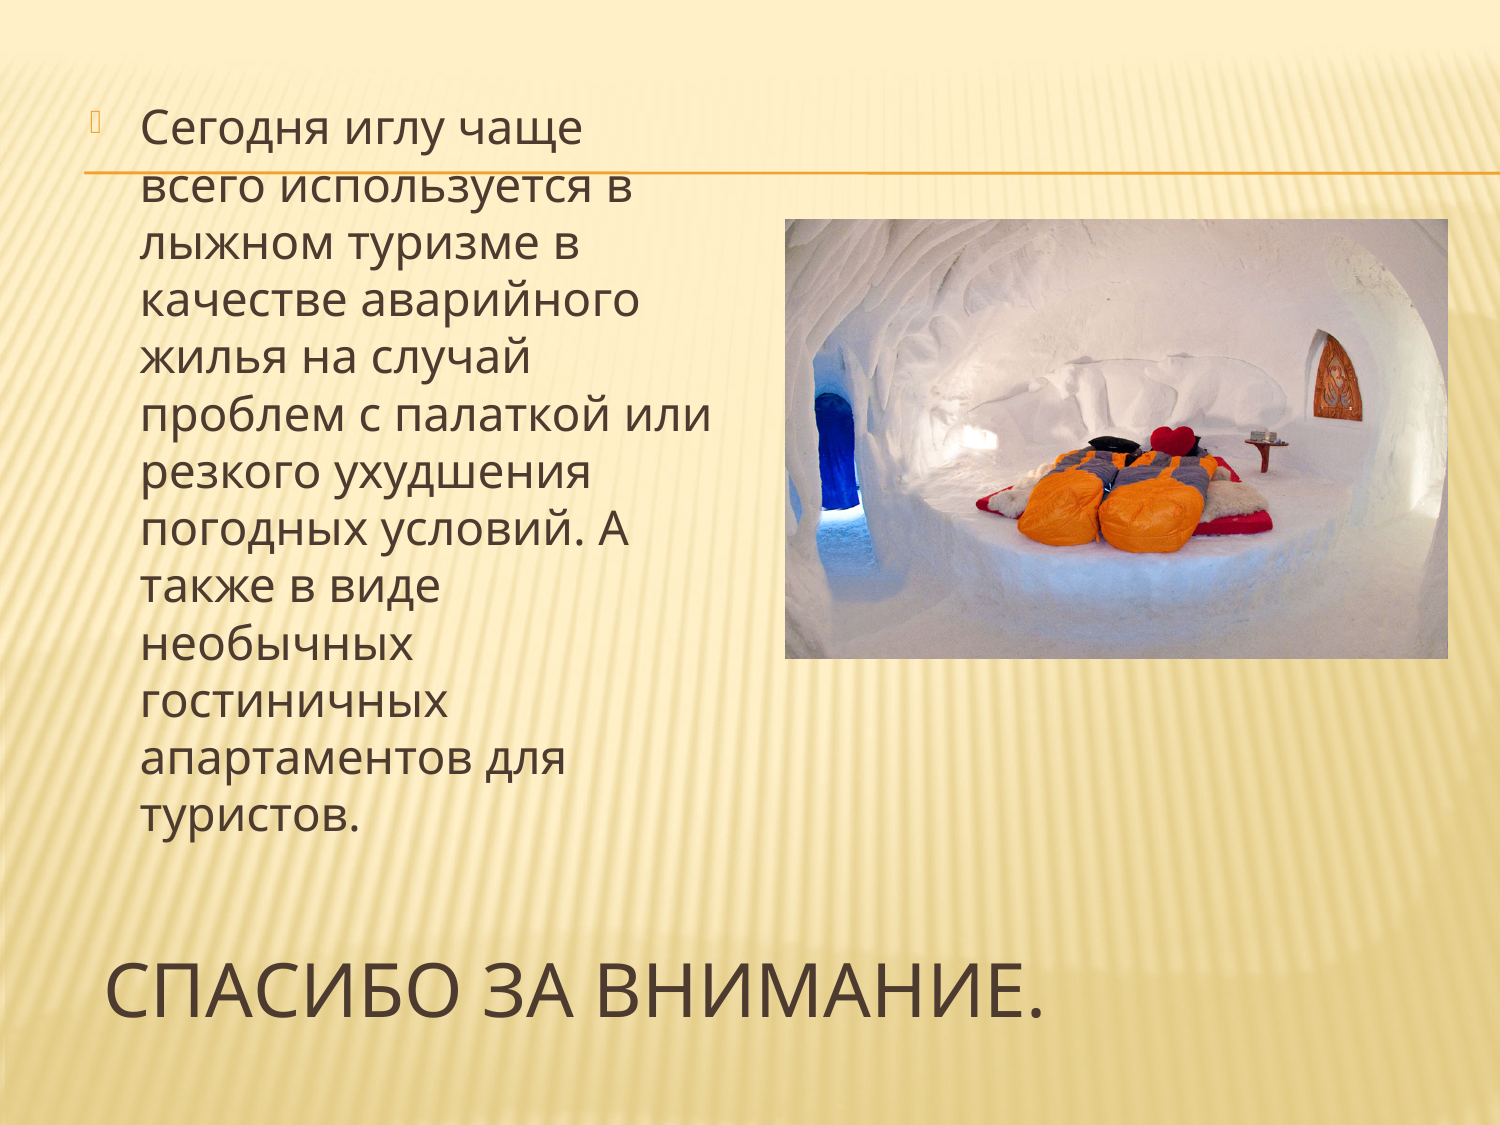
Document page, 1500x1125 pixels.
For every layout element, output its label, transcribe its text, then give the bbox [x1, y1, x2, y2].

list Сегодня иглу чаще всего используется в лыжном туризме в качестве аварийного жилья на случай проблем с палаткой или резкого ухудшения погодных условий. А также в виде необычных гостиничных апартаментов для туристов. [75, 90, 738, 858]
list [785, 219, 1449, 660]
title СПАСИБО ЗА ВНИМАНИЕ. [88, 893, 1439, 1081]
